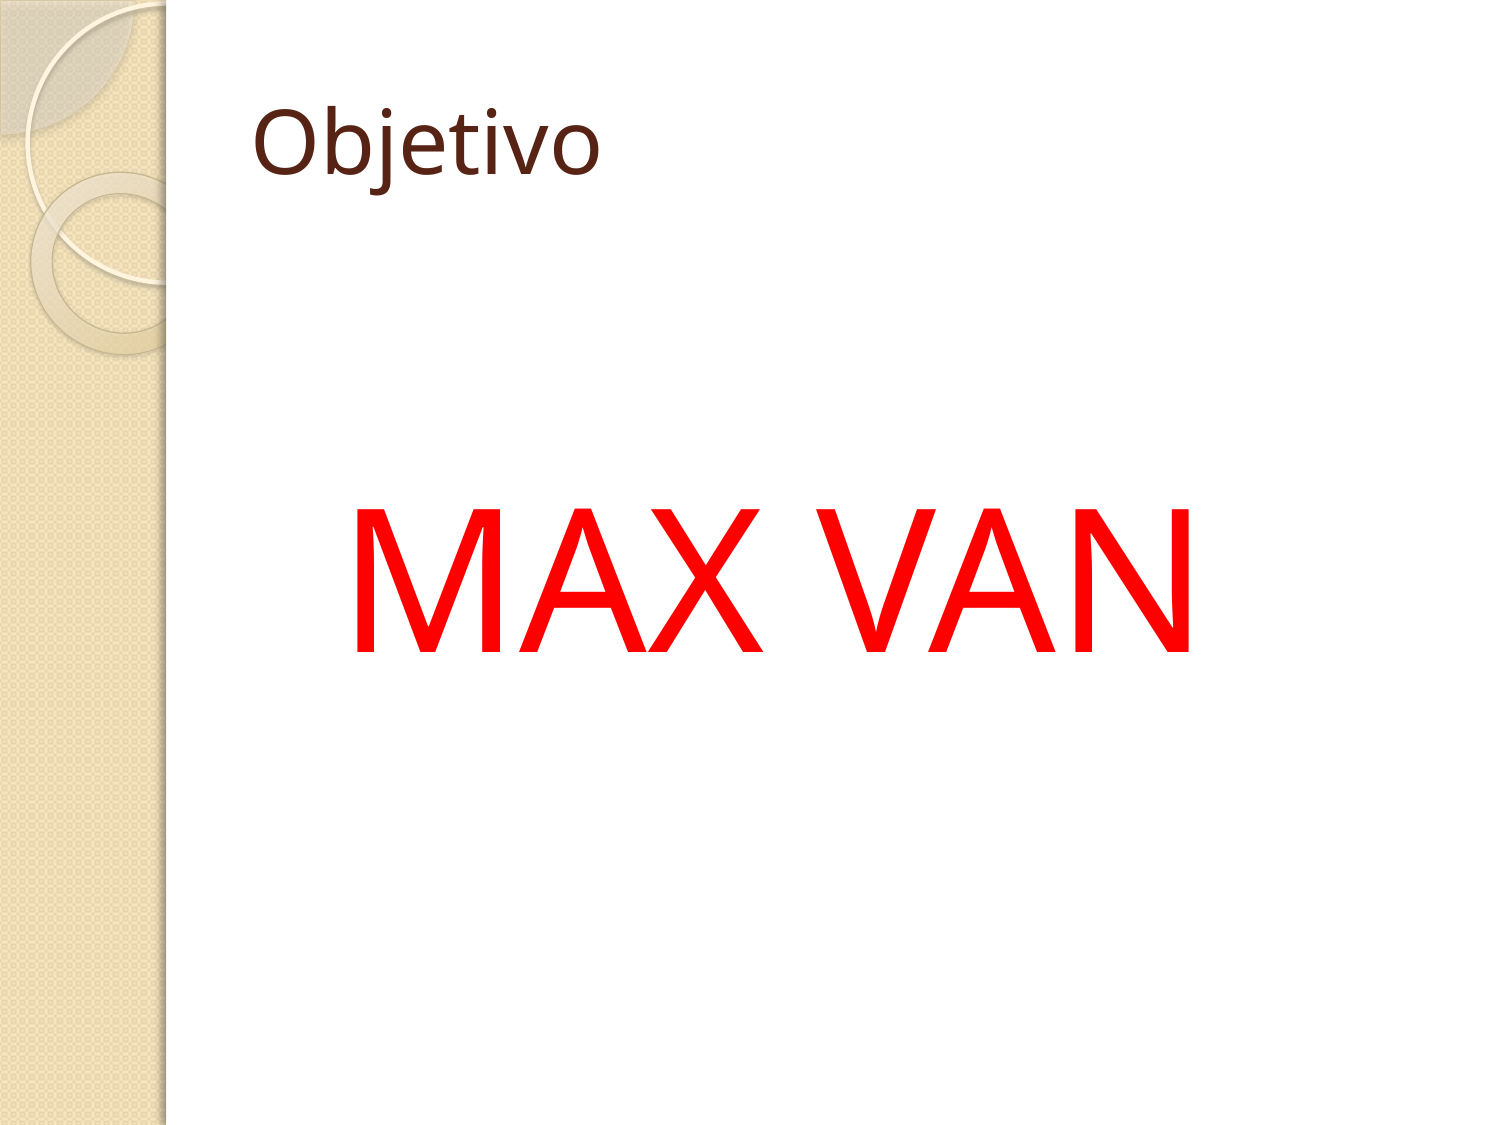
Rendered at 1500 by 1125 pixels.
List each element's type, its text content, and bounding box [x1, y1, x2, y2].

title Objetivo [235, 45, 1466, 233]
text_box MAX VAN [257, 445, 1290, 700]
